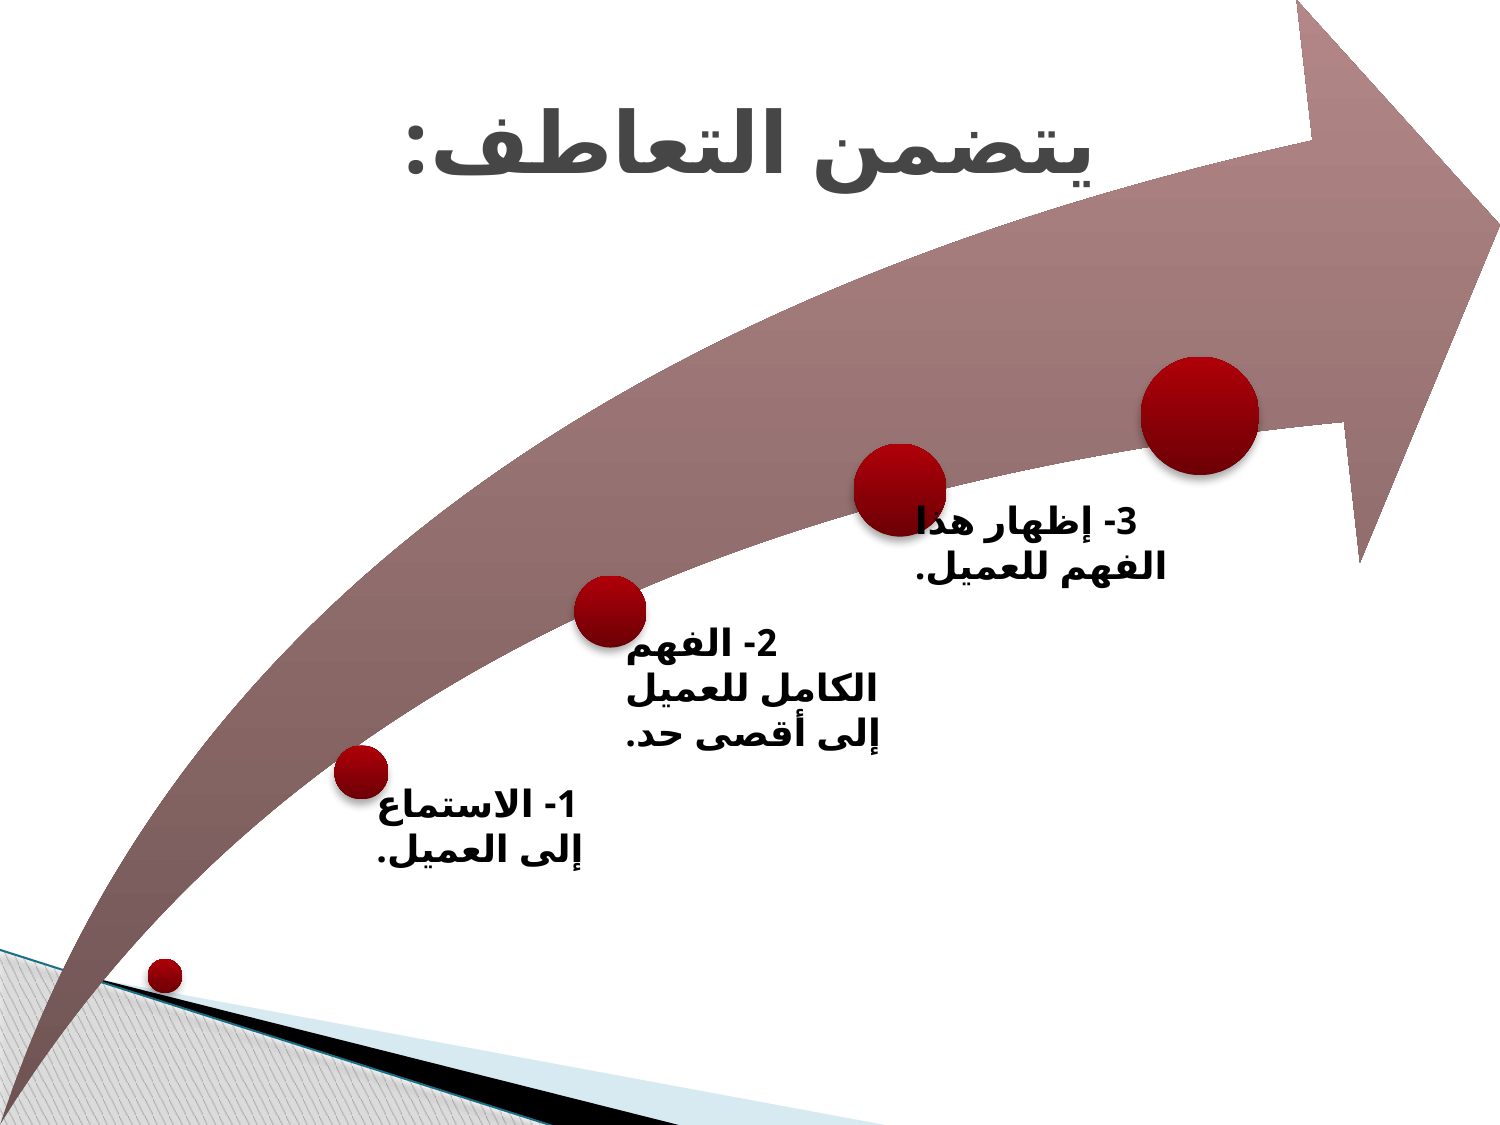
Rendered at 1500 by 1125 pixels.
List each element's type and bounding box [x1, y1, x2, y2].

list [0, 0, 1500, 1125]
